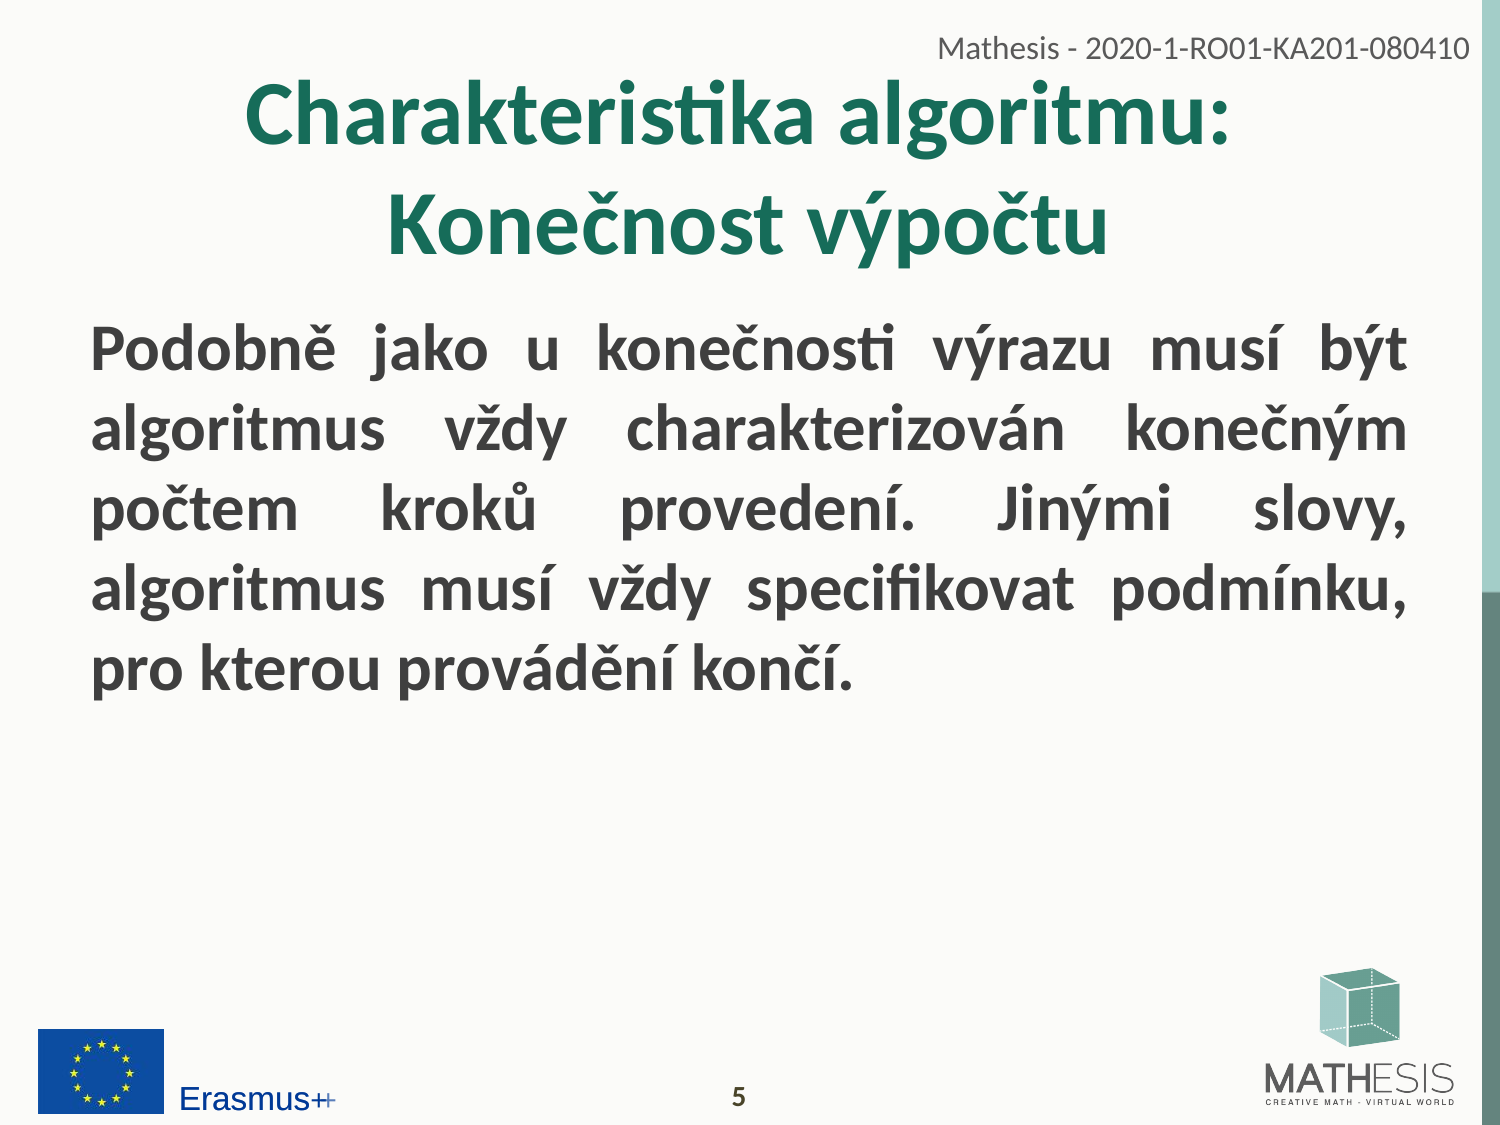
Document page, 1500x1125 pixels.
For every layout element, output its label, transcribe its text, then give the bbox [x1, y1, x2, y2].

title Charakteristika algoritmu: Konečnost výpočtu [75, 45, 1425, 233]
list Podobně jako u konečnosti výrazu musí být algoritmus vždy charakterizován konečným počtem kroků provedení. Jinými slovy, algoritmus musí vždy specifikovat podmínku, pro kterou provádění končí. [75, 296, 1425, 1005]
picture [38, 1029, 164, 1114]
